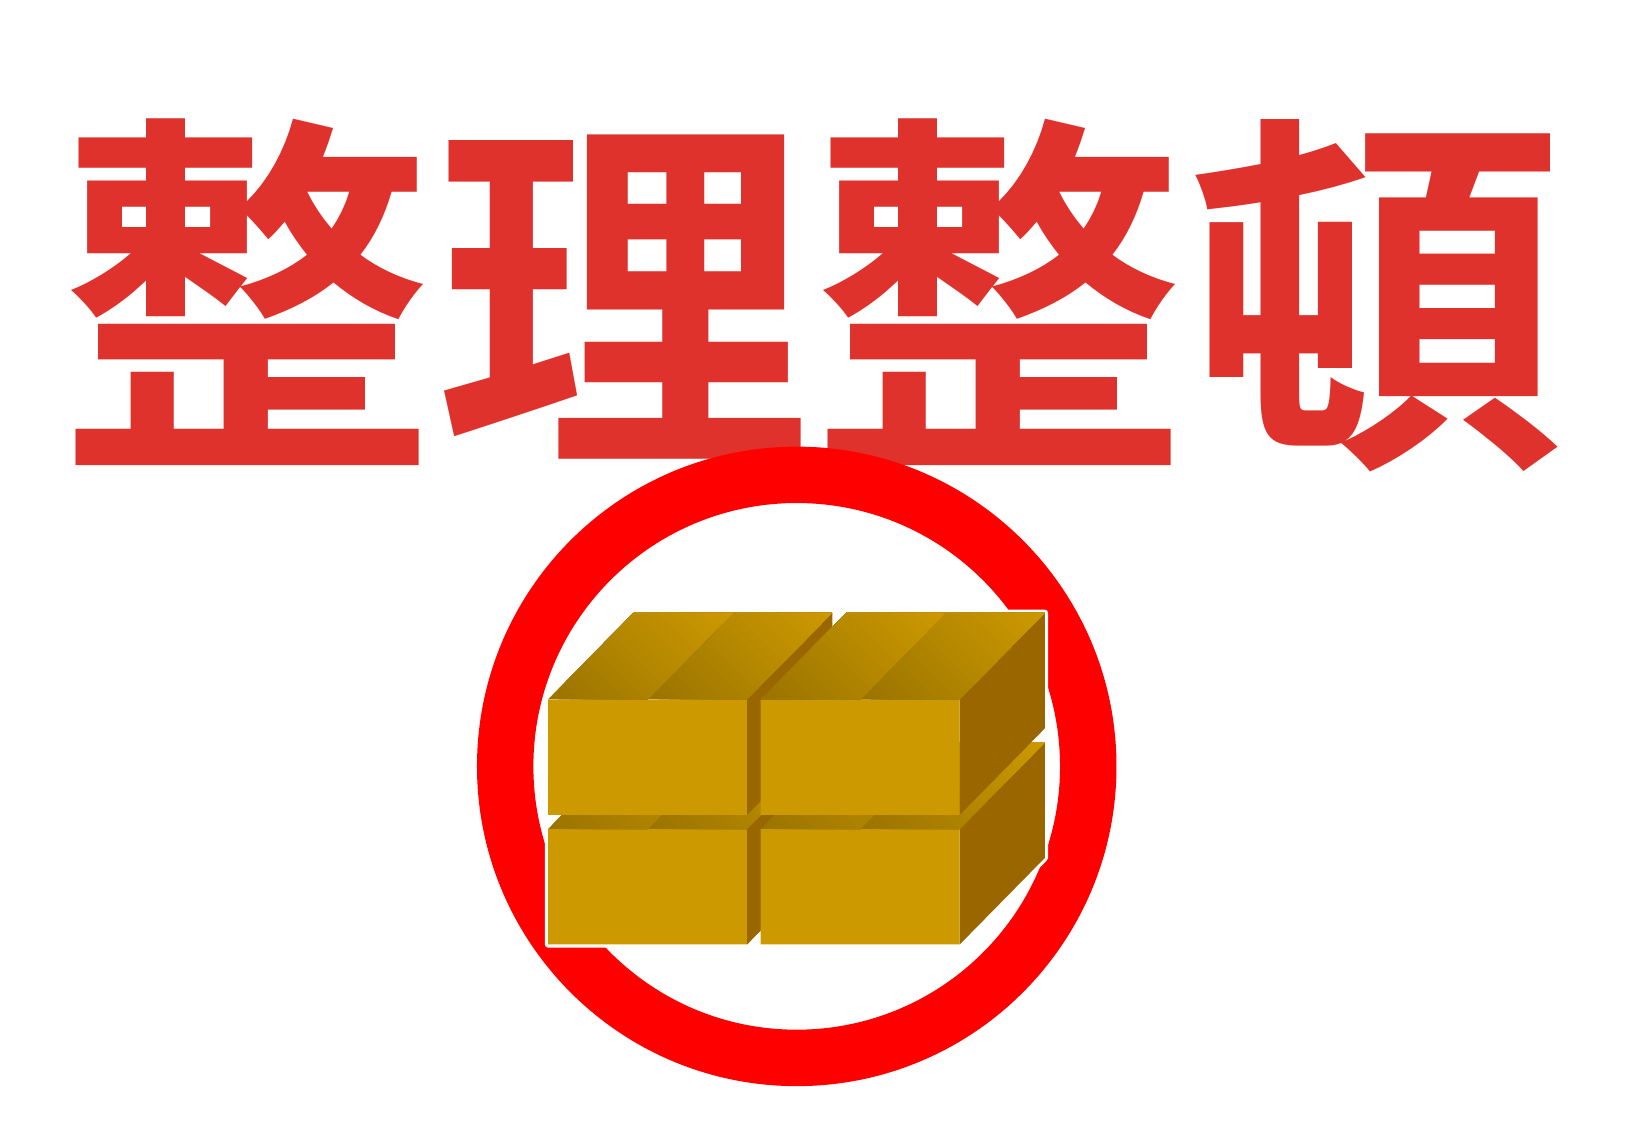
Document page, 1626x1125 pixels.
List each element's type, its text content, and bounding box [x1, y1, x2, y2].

text_box 整理整頓 [44, 54, 1581, 520]
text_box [476, 446, 1117, 1087]
